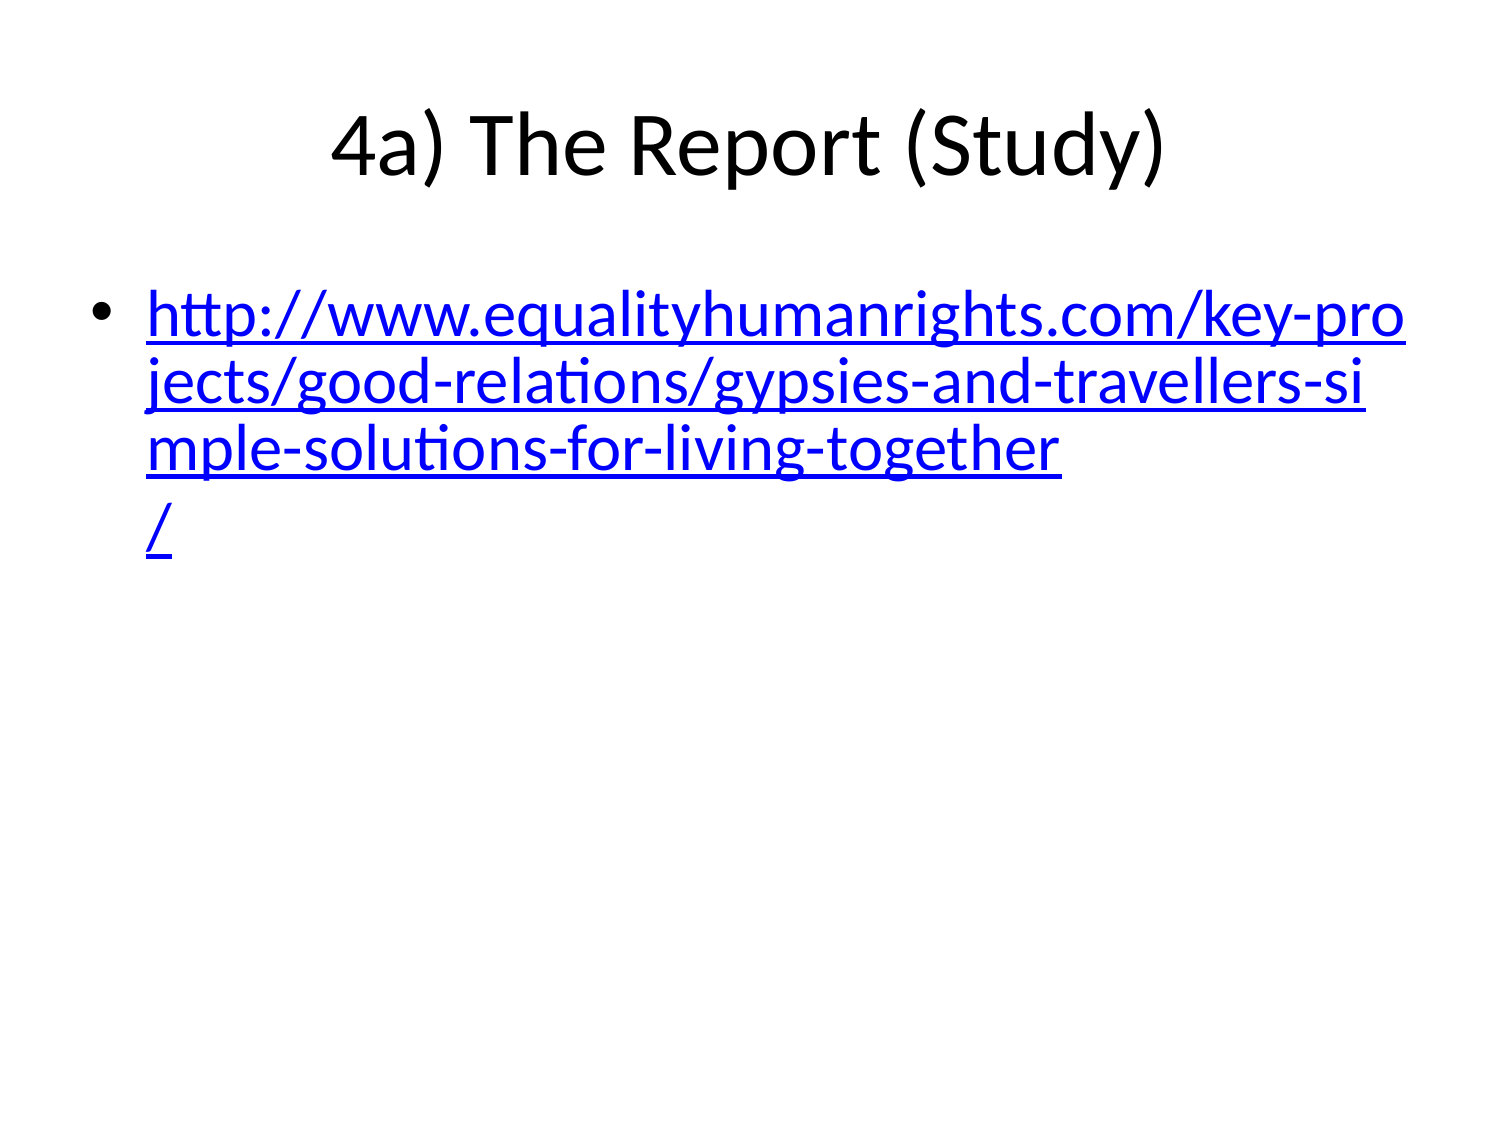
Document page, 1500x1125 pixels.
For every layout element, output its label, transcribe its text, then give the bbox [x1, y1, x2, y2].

list http://www.equalityhumanrights.com/key-projects/good-relations/gypsies-and-travellers-simple-solutions-for-living-together/ [75, 262, 1425, 1005]
title 4a) The Report (Study) [75, 45, 1425, 233]
